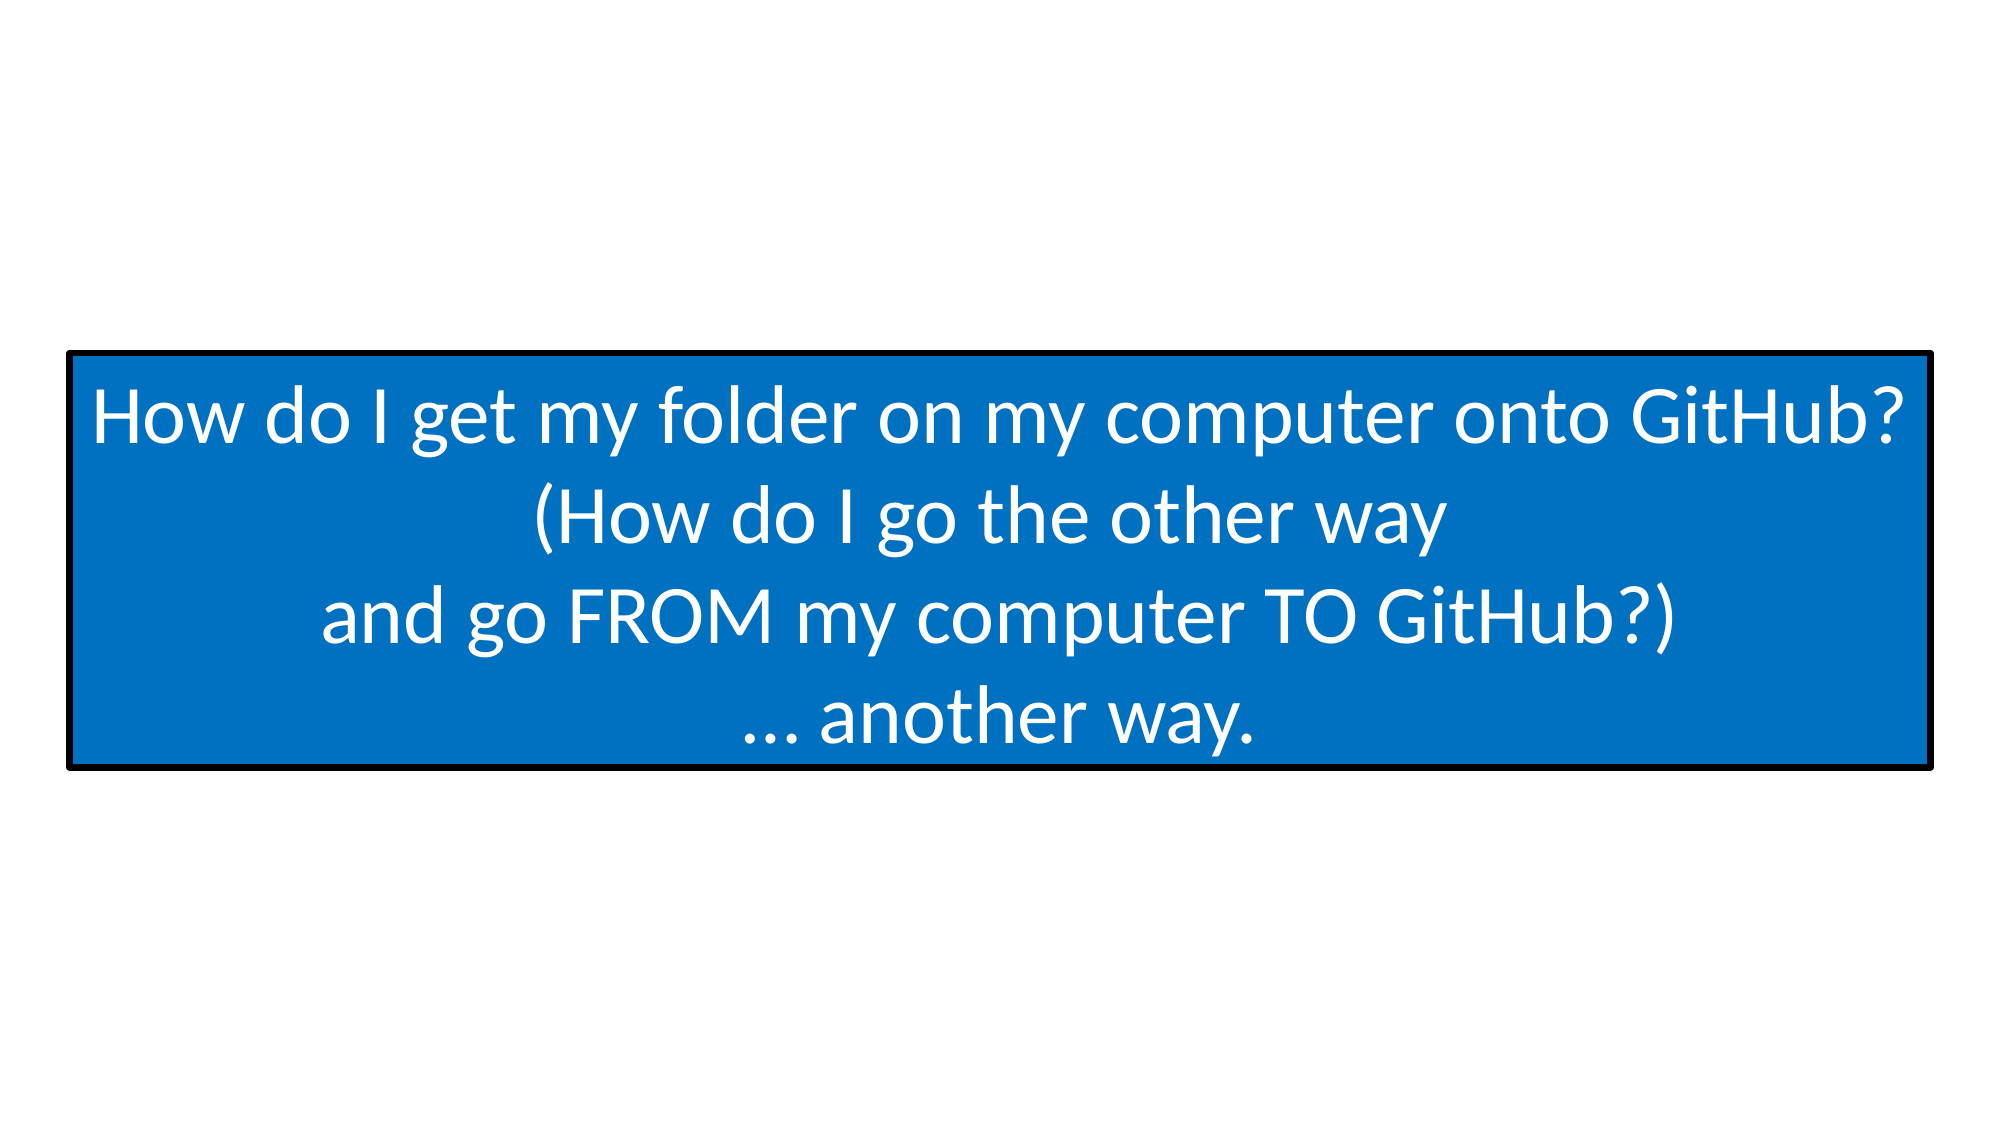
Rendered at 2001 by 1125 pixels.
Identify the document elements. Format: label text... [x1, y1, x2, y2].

text_box How do I get my folder on my computer onto GitHub? (How do I go the other way and go FROM my computer TO GitHub?) … another way. [69, 352, 1931, 768]
